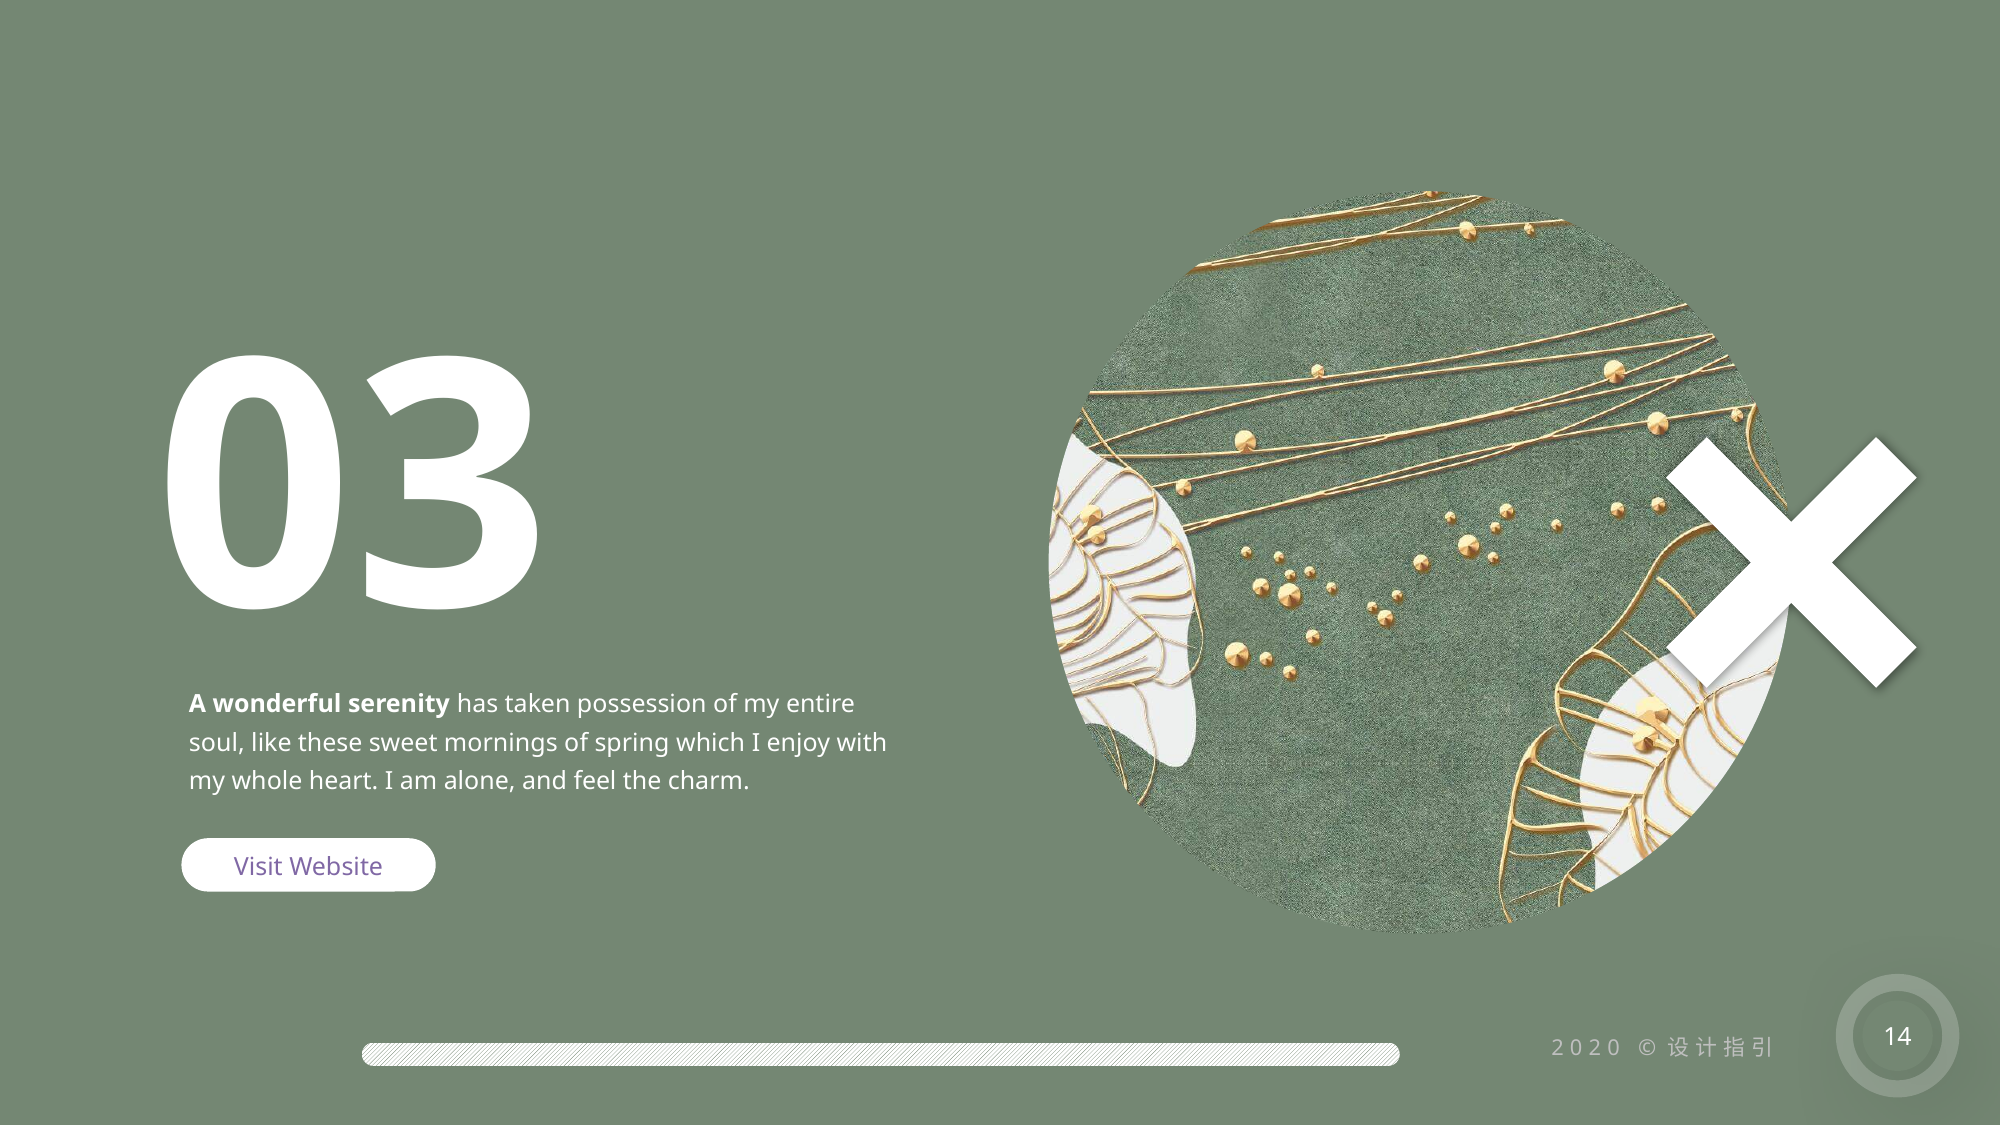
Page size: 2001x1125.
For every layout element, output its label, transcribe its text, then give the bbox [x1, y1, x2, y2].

picture [1048, 191, 1792, 934]
text_box 2020 ©设计指引 [1536, 1026, 1835, 1067]
text_box A wonderful serenity has taken possession of my entire soul, like these sweet mornings of spring which I enjoy with my whole heart. I am alone, and feel the charm. [174, 670, 925, 803]
text_box [360, 1041, 1401, 1067]
text_box [1792, 435, 1919, 690]
text_box Visit Website [180, 837, 437, 893]
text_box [1835, 973, 1960, 1098]
text_box 03 [140, 253, 918, 684]
